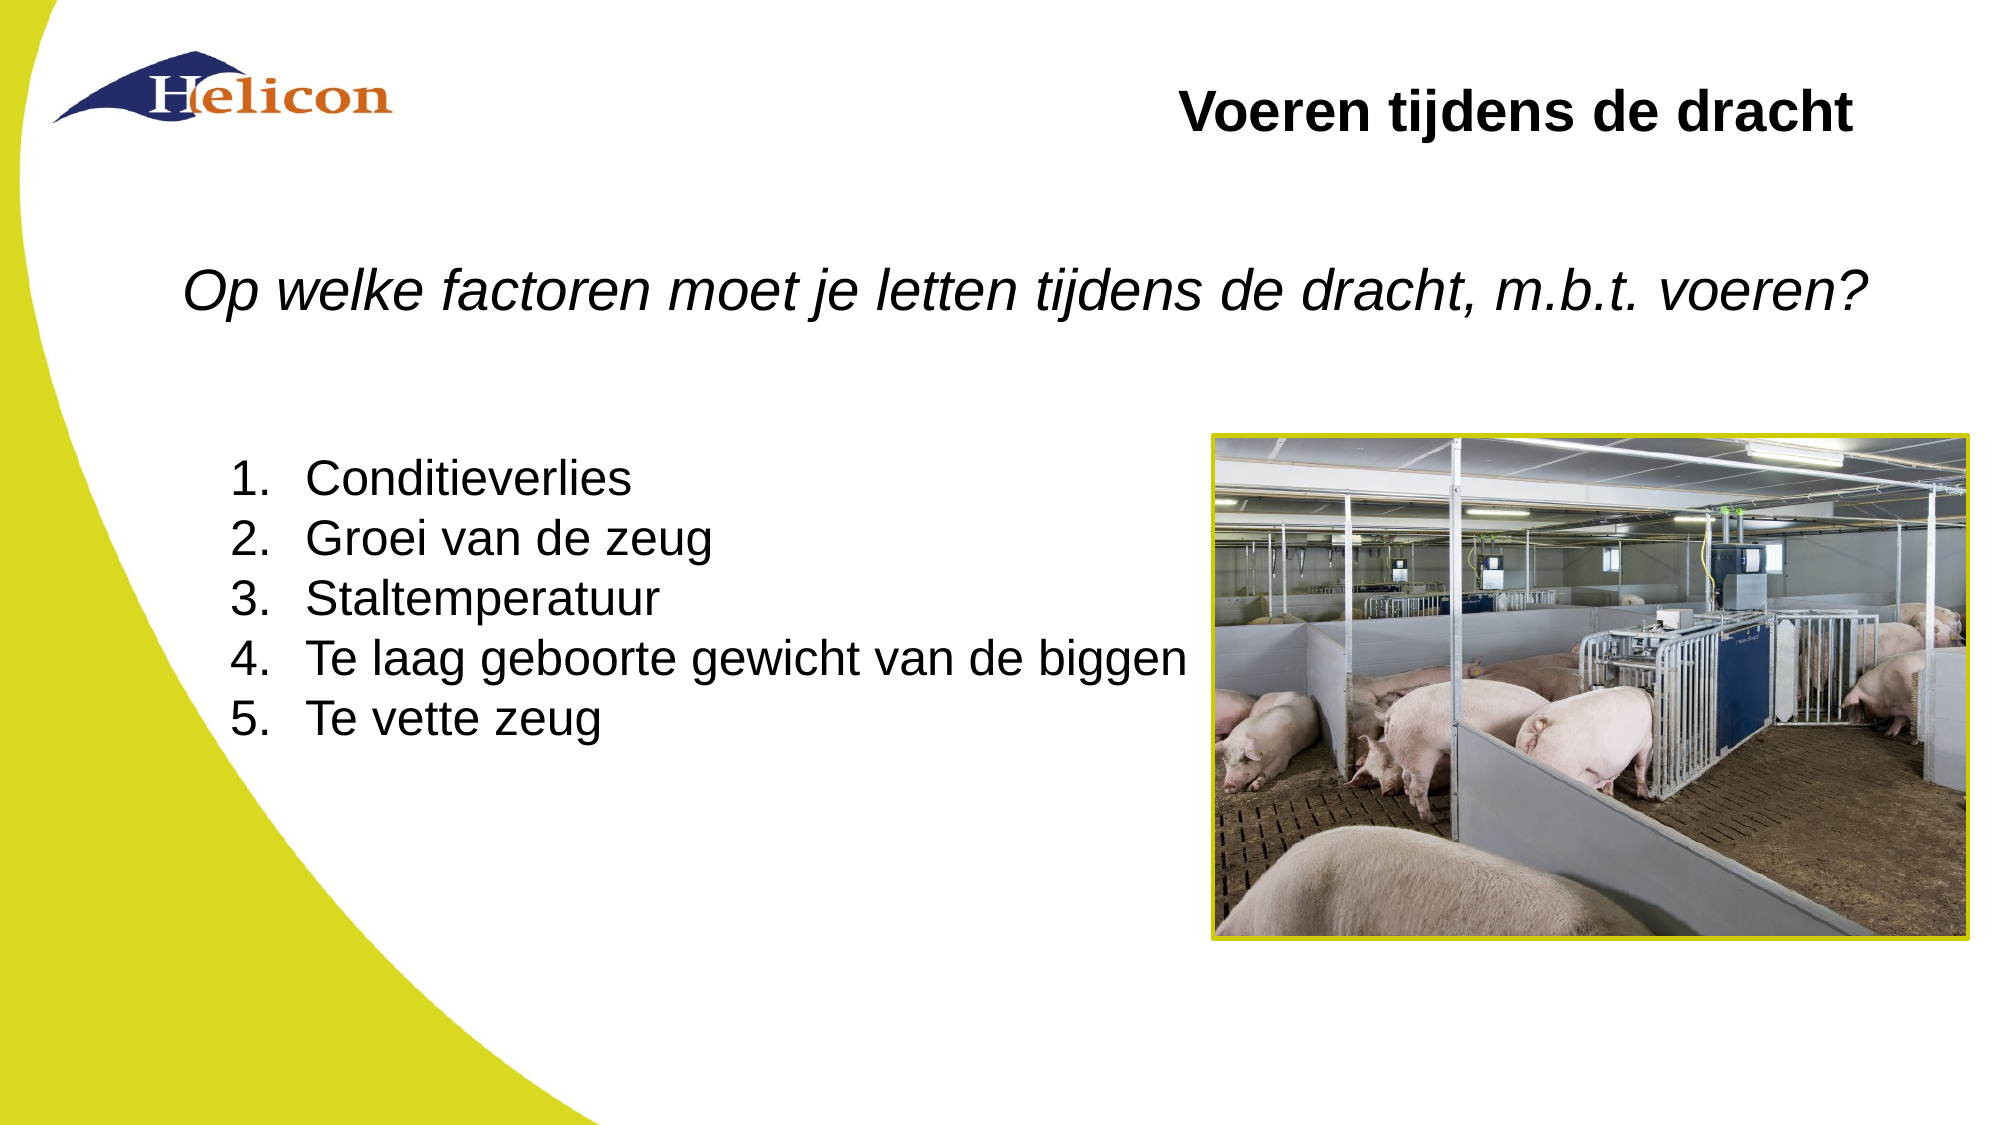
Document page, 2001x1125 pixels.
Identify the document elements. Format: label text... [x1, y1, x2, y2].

title Voeren tijdens de dracht [432, 54, 1887, 161]
picture [0, 0, 2000, 1125]
text_box Conditieverlies Groei van de zeug Staltemperatuur Te laag geboorte gewicht van de biggen Te vette zeug [215, 437, 1211, 753]
list Op welke factoren moet je letten tijdens de dracht, m.b.t. voeren? [167, 244, 1918, 402]
